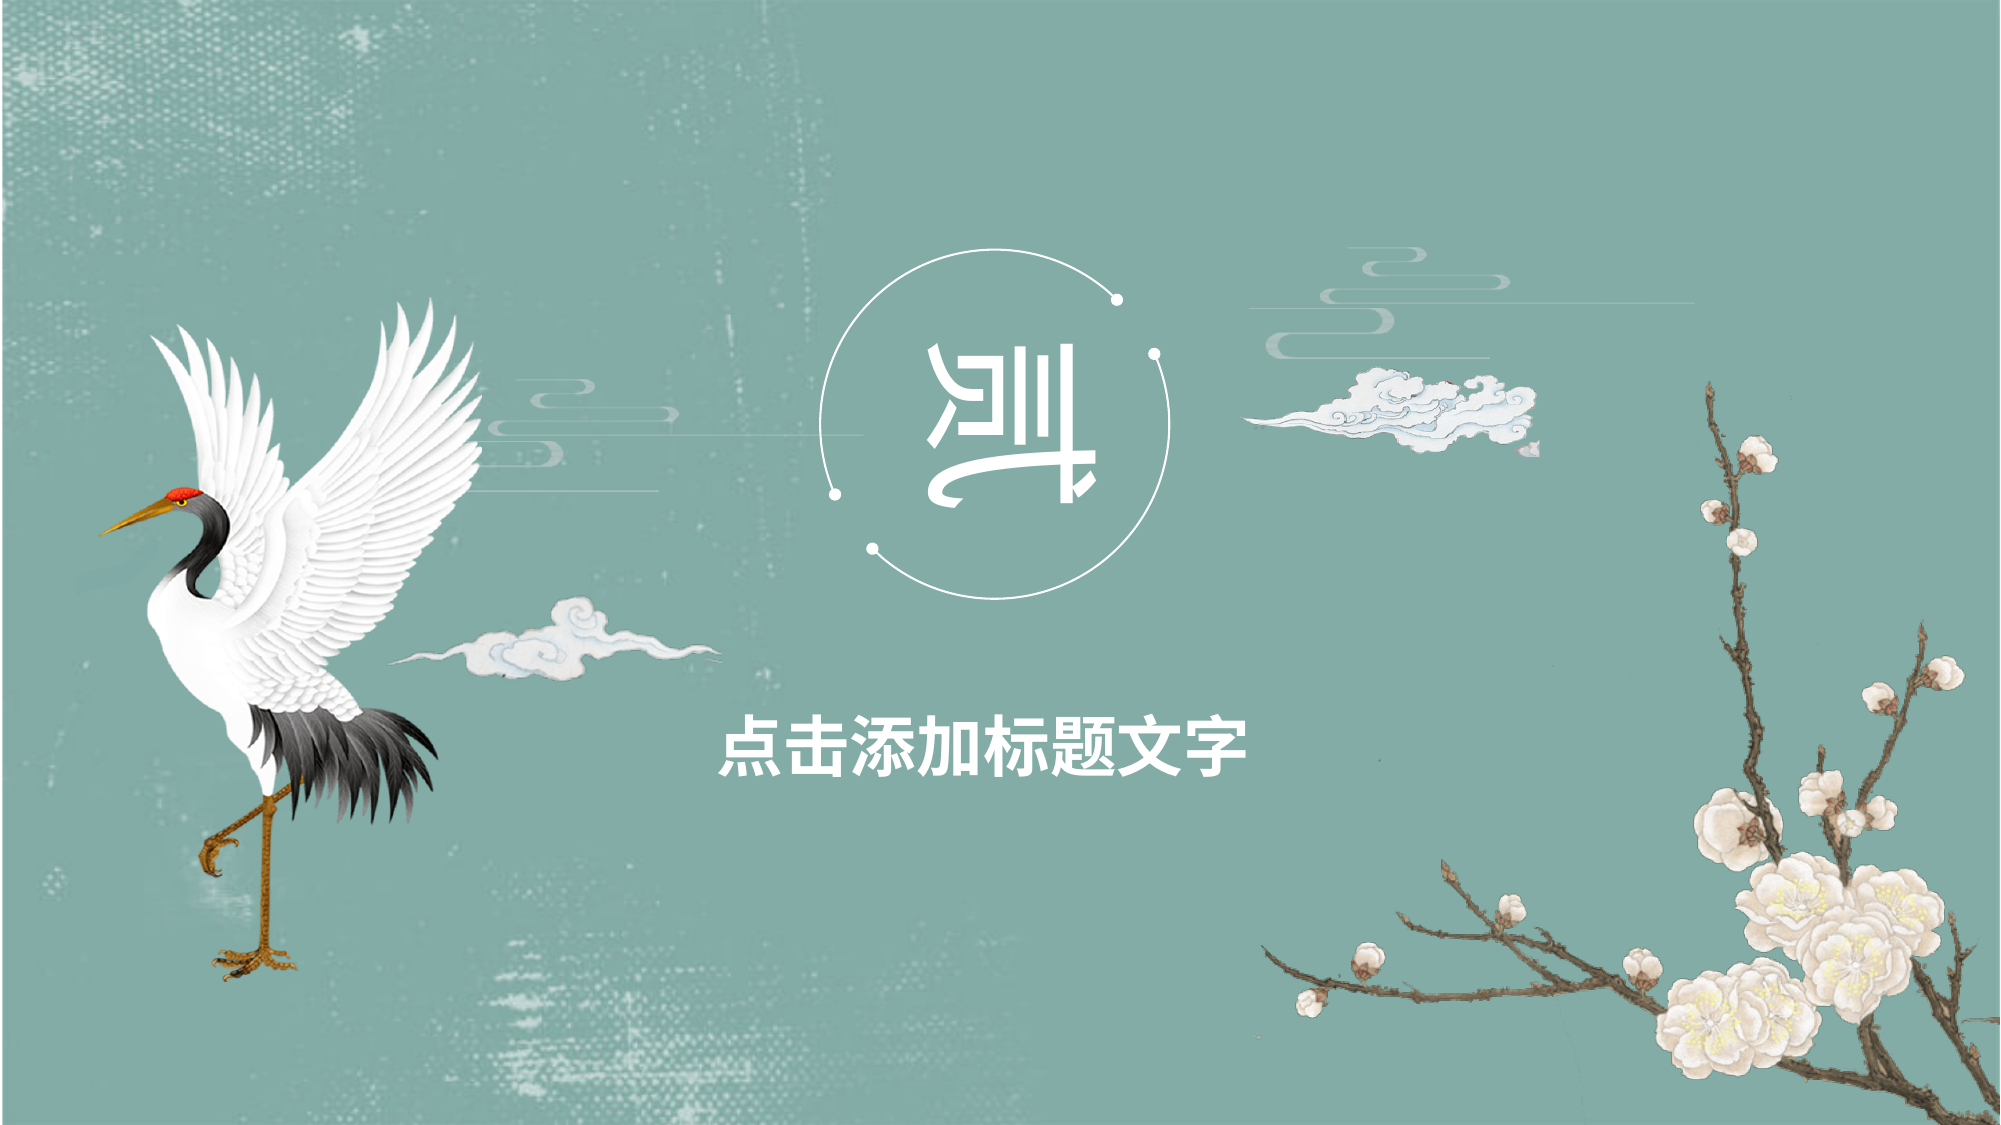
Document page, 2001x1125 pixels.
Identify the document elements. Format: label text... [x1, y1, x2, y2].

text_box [1204, 153, 1700, 433]
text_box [488, 285, 869, 566]
picture [2, 0, 2001, 1125]
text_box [823, 225, 1166, 624]
text_box 点击添加标题文字 [723, 697, 1253, 793]
